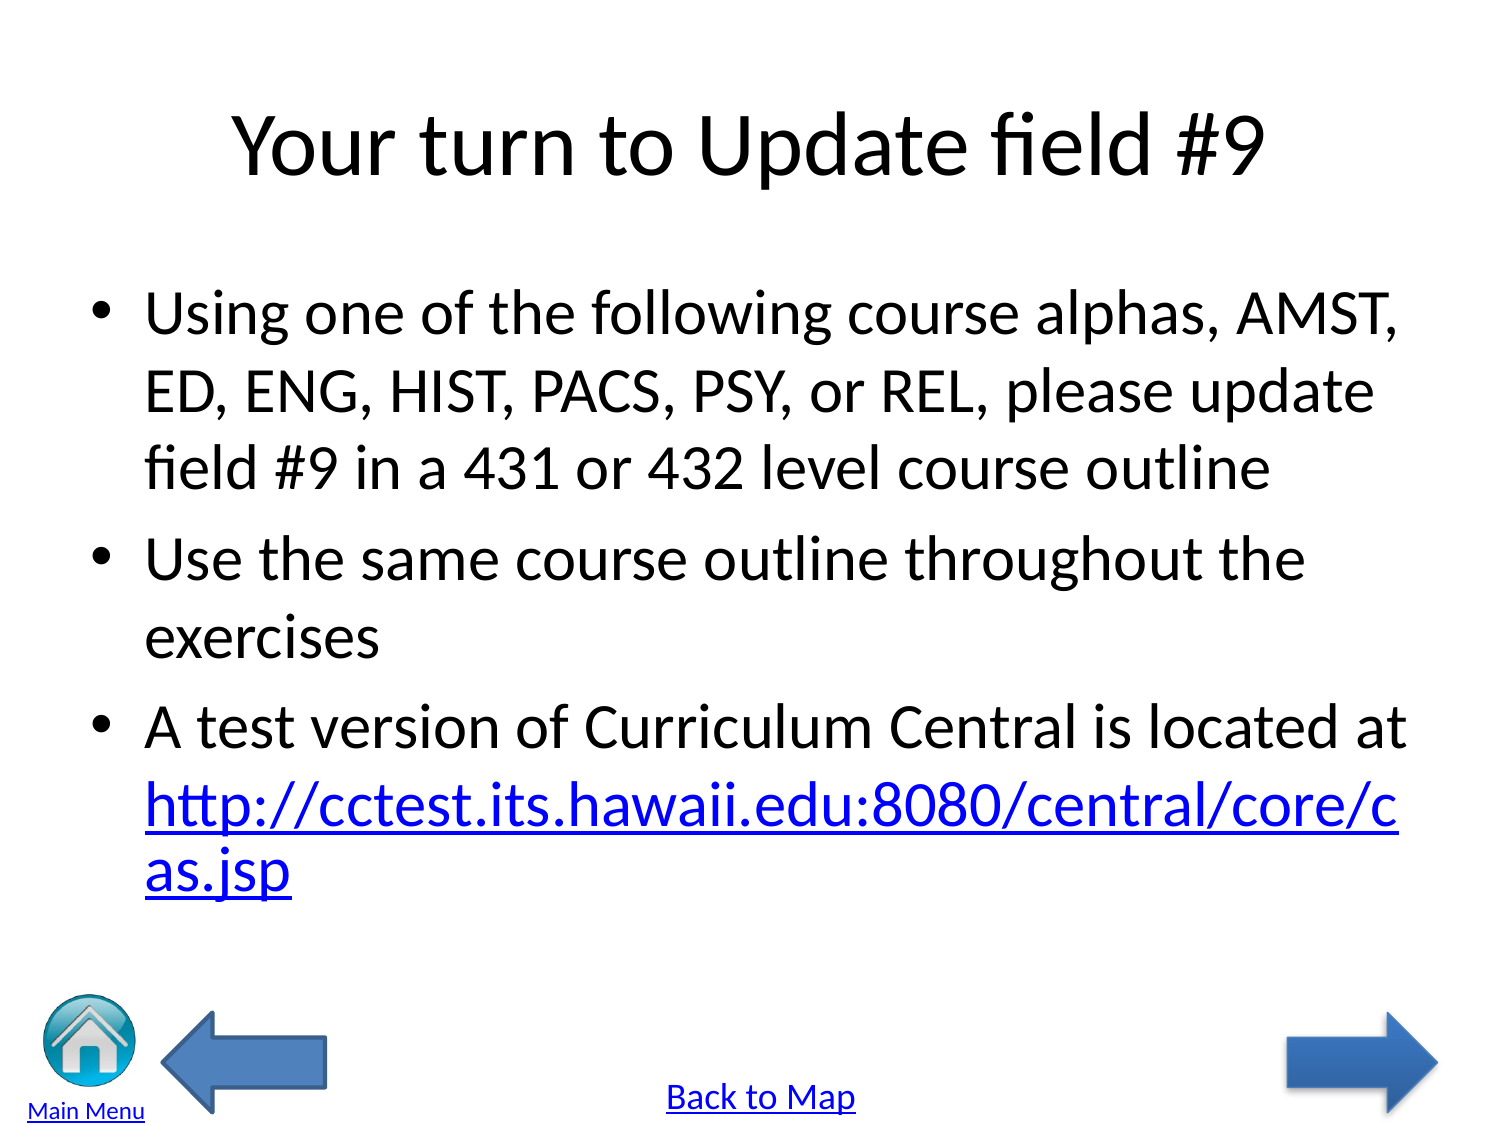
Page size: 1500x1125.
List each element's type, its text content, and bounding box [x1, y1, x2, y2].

title Your turn to Update field #9 [75, 45, 1425, 233]
text_box Back to Map [651, 1064, 871, 1125]
picture [37, 987, 141, 1091]
list Using one of the following course alphas, AMST, ED, ENG, HIST, PACS, PSY, or REL, please update field #9 in a 431 or 432 level course outline Use the same course outline throughout the exercises A test version of Curriculum Central is located athttp://cctest.its.hawaii.edu:8080/central/core/cas.jsp [75, 262, 1425, 1005]
